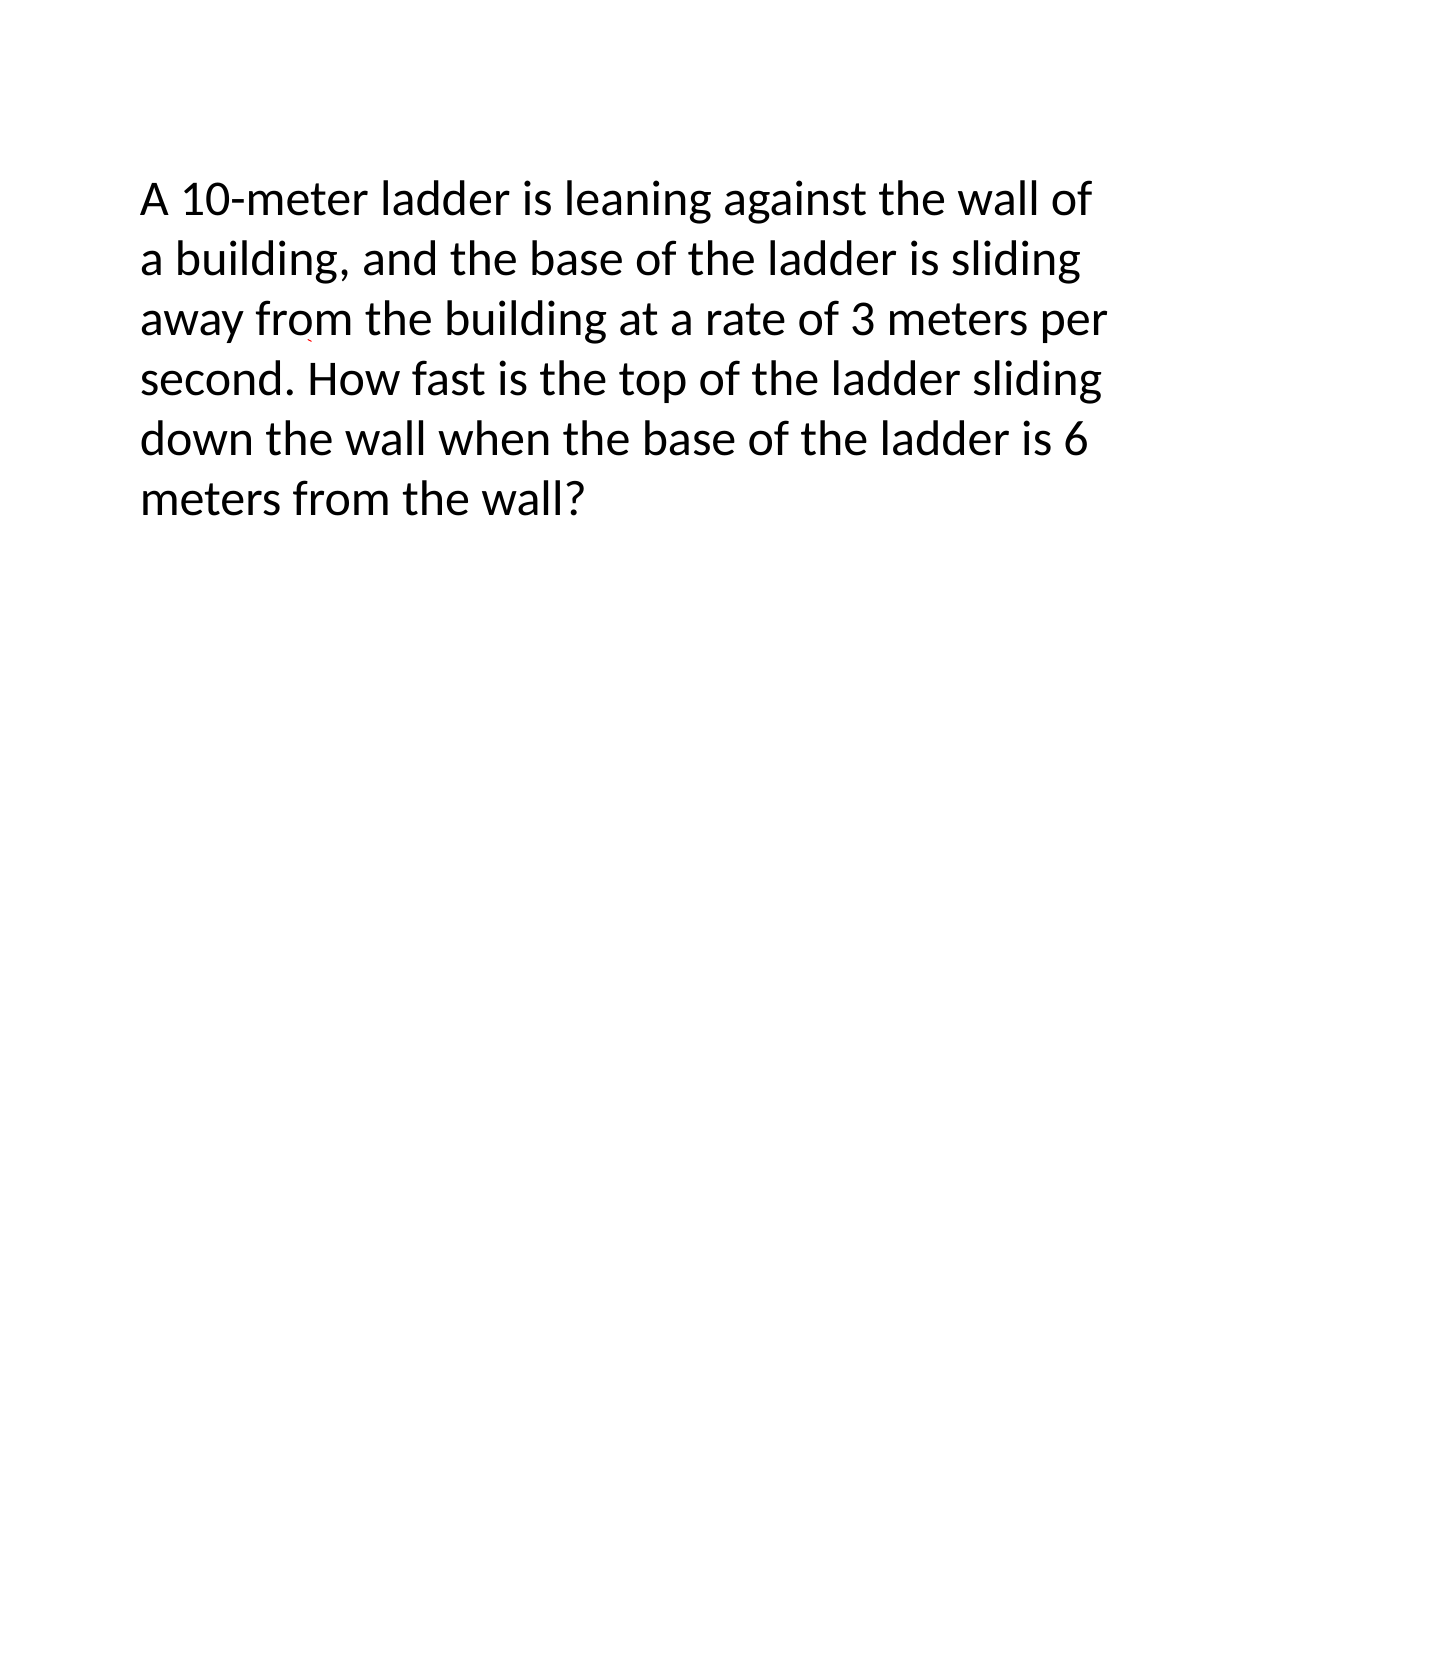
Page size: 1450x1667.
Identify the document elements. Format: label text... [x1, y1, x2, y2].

text_box A 10-meter ladder is leaning against the wall of a building, and the base of the ladder is sliding away from the building at a rate of 3 meters per second. How fast is the top of the ladder sliding down the wall when the base of the ladder is 6 meters from the wall? [125, 158, 1138, 533]
